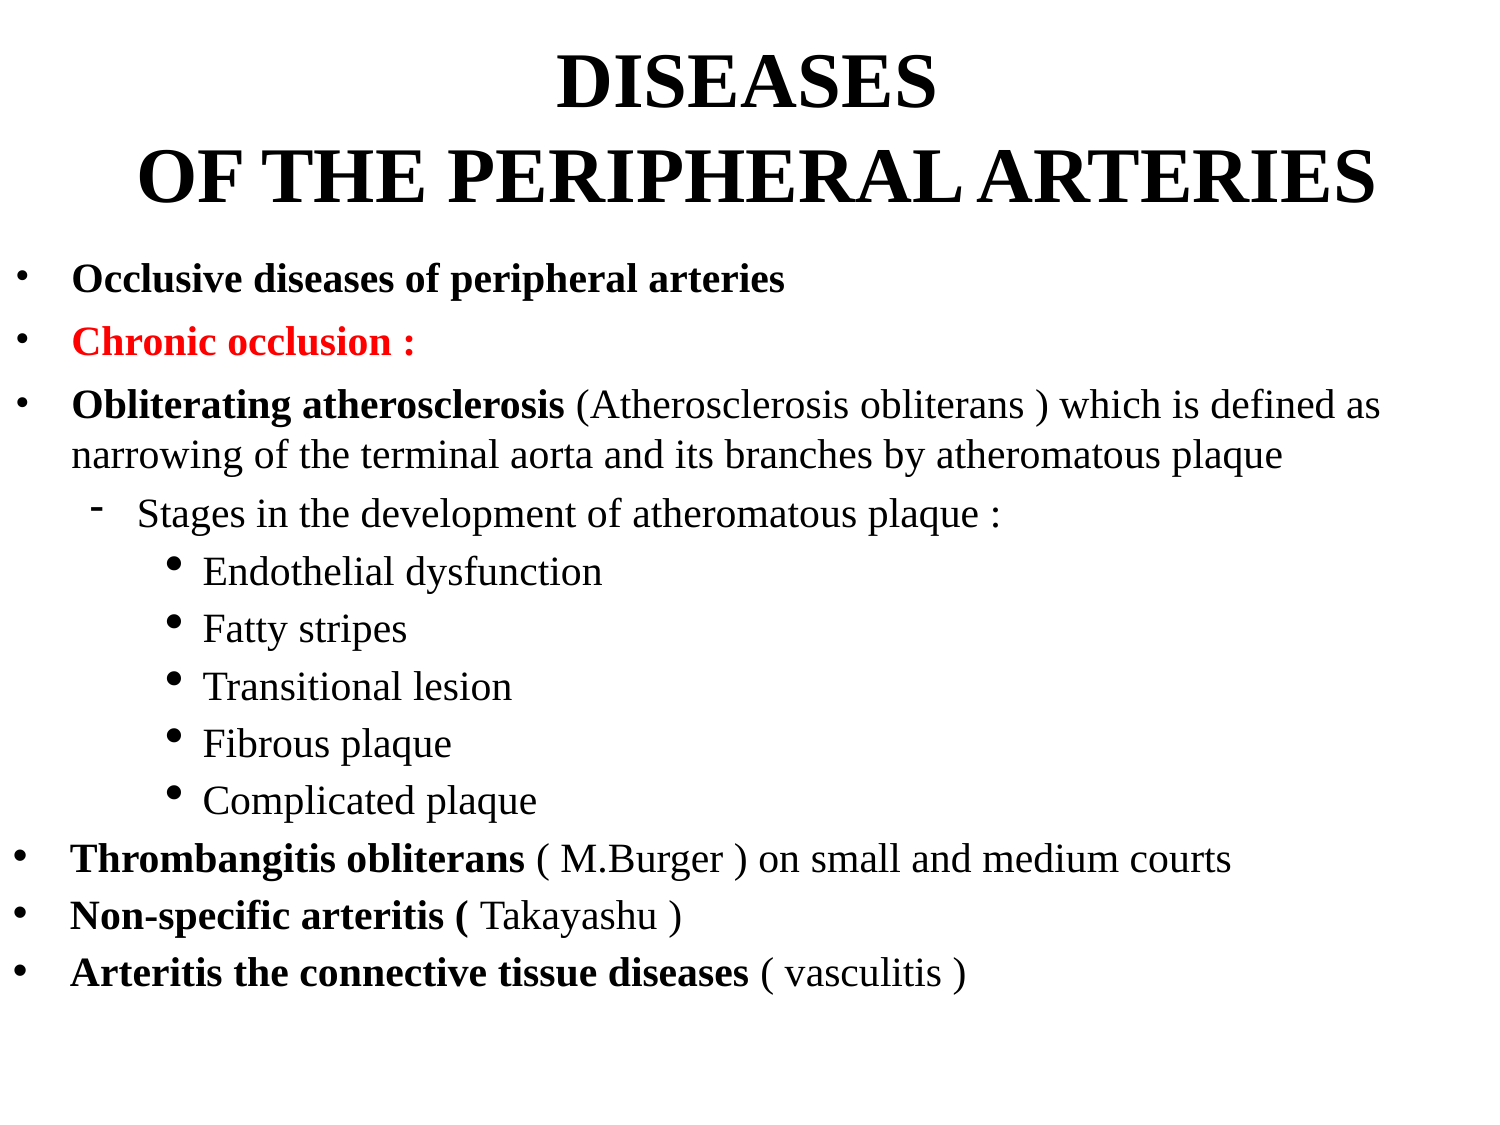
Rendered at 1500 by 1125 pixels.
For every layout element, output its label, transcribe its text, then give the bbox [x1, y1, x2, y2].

text_box Occlusive diseases of peripheral arteries Chronic occlusion : Obliterating atherosclerosis (Atherosclerosis obliterans ) which is defined as narrowing of the terminal aorta and its branches by atheromatous plaque Stages in the development of atheromatous plaque : Endothelial dysfunction Fatty stripes Transitional lesion Fibrous plaque Complicated plaque Thrombangitis obliterans ( M.Burger ) on small and medium courts Non-specific arteritis ( Takayashu ) Arteritis the connective tissue diseases ( vasculitis ) [12, 237, 1463, 995]
title DISEASES OF THE PERIPHERAL ARTERIES [62, 24, 1451, 228]
